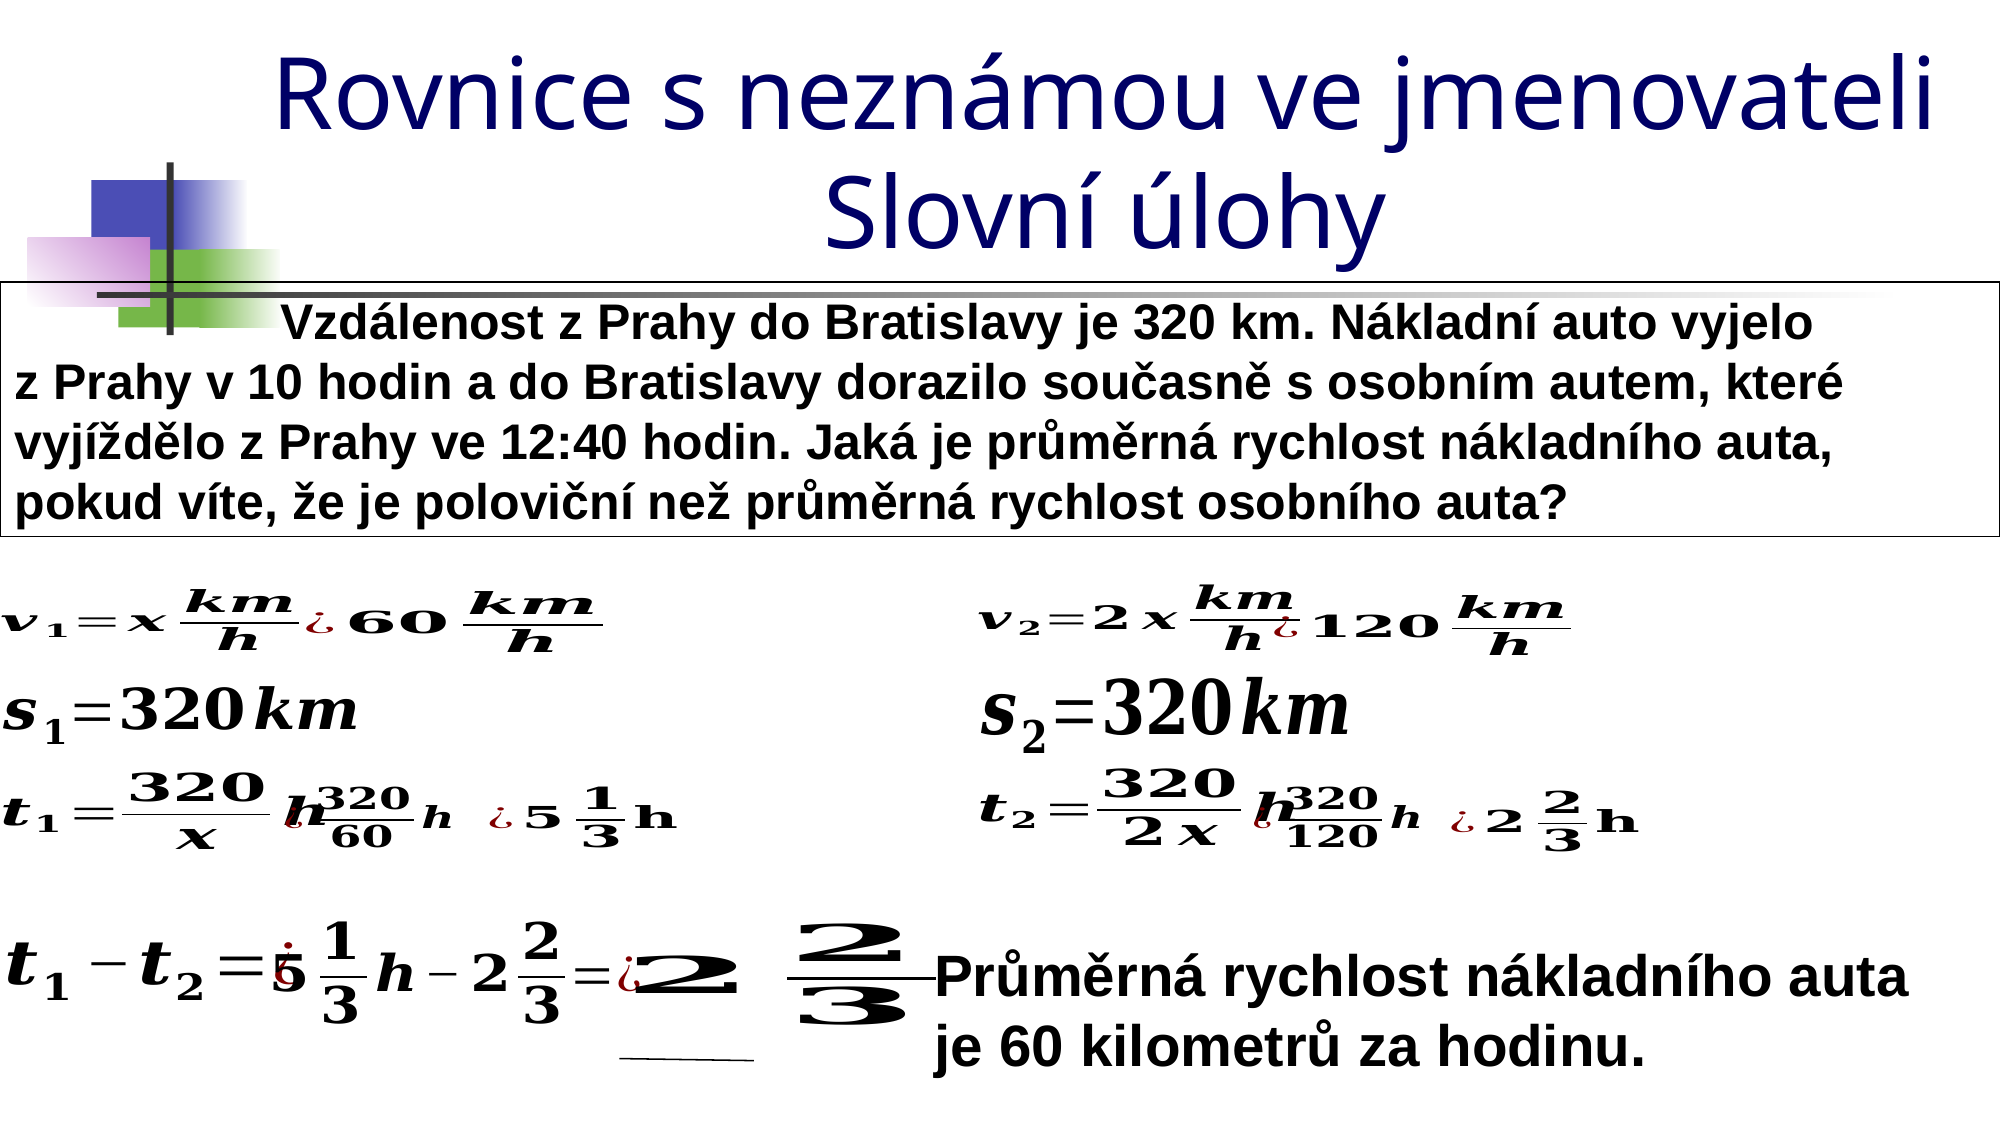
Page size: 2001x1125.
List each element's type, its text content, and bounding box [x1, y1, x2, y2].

title Rovnice s neznámou ve jmenovateli Slovní úlohy [209, 18, 2000, 280]
text_box Průměrná rychlost nákladního auta je 60 kilometrů za hodinu. [919, 937, 1979, 1079]
text_box Vzdálenost z Prahy do Bratislavy je 320 km. Nákladní auto vyjelo z Prahy v 10 hodin a do Bratislavy dorazilo současně s osobním autem, které vyjíždělo z Prahy ve 12:40 hodin. Jaká je průměrná rychlost nákladního auta, pokud víte, že je poloviční než průměrná rychlost osobního auta? [0, 282, 2000, 537]
